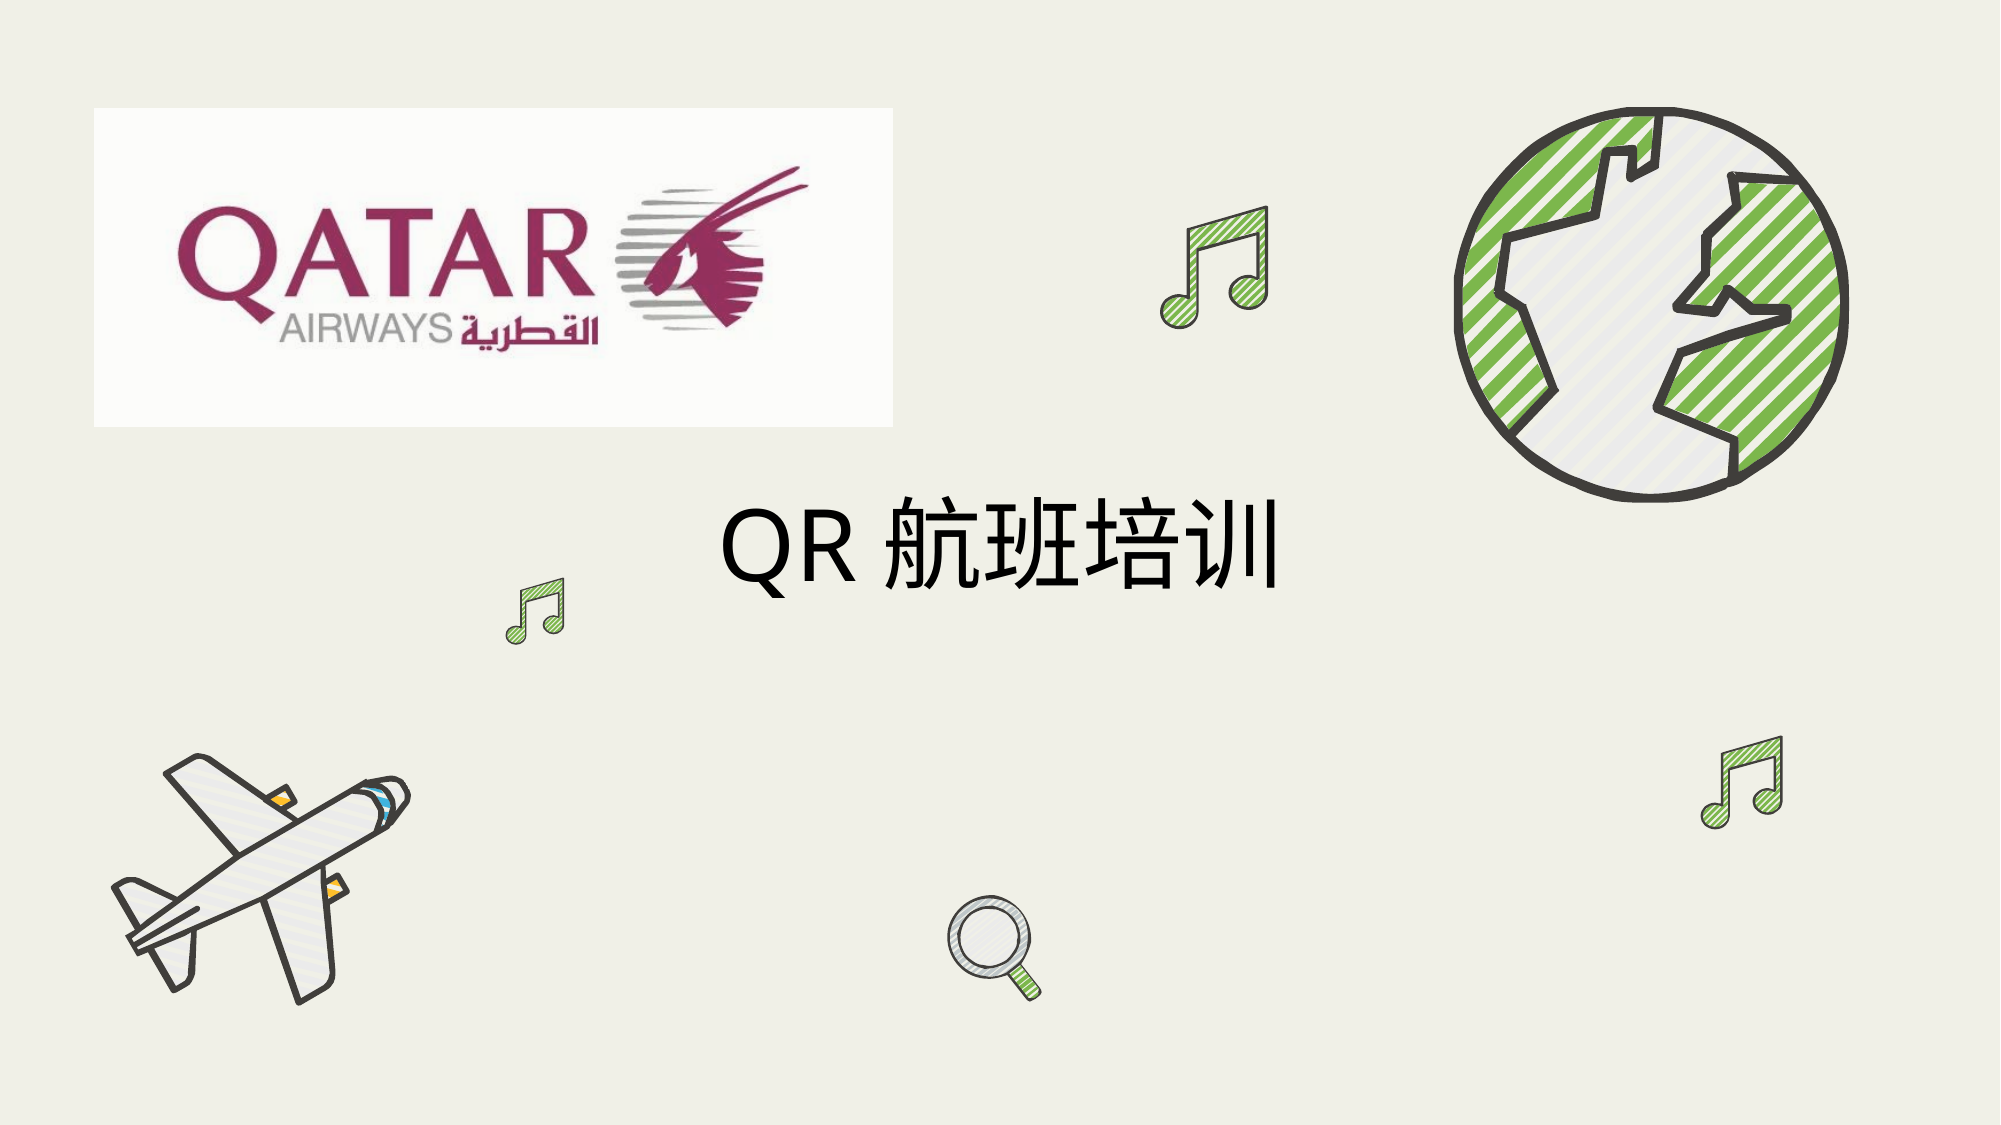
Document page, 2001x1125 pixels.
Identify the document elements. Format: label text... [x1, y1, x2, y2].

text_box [505, 577, 565, 645]
picture [133, 707, 406, 1027]
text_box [1159, 205, 1269, 330]
picture [1453, 107, 1852, 505]
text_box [1700, 735, 1783, 830]
text_box QR航班培训 [476, 474, 1524, 610]
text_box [958, 892, 1042, 1011]
picture [93, 107, 894, 428]
